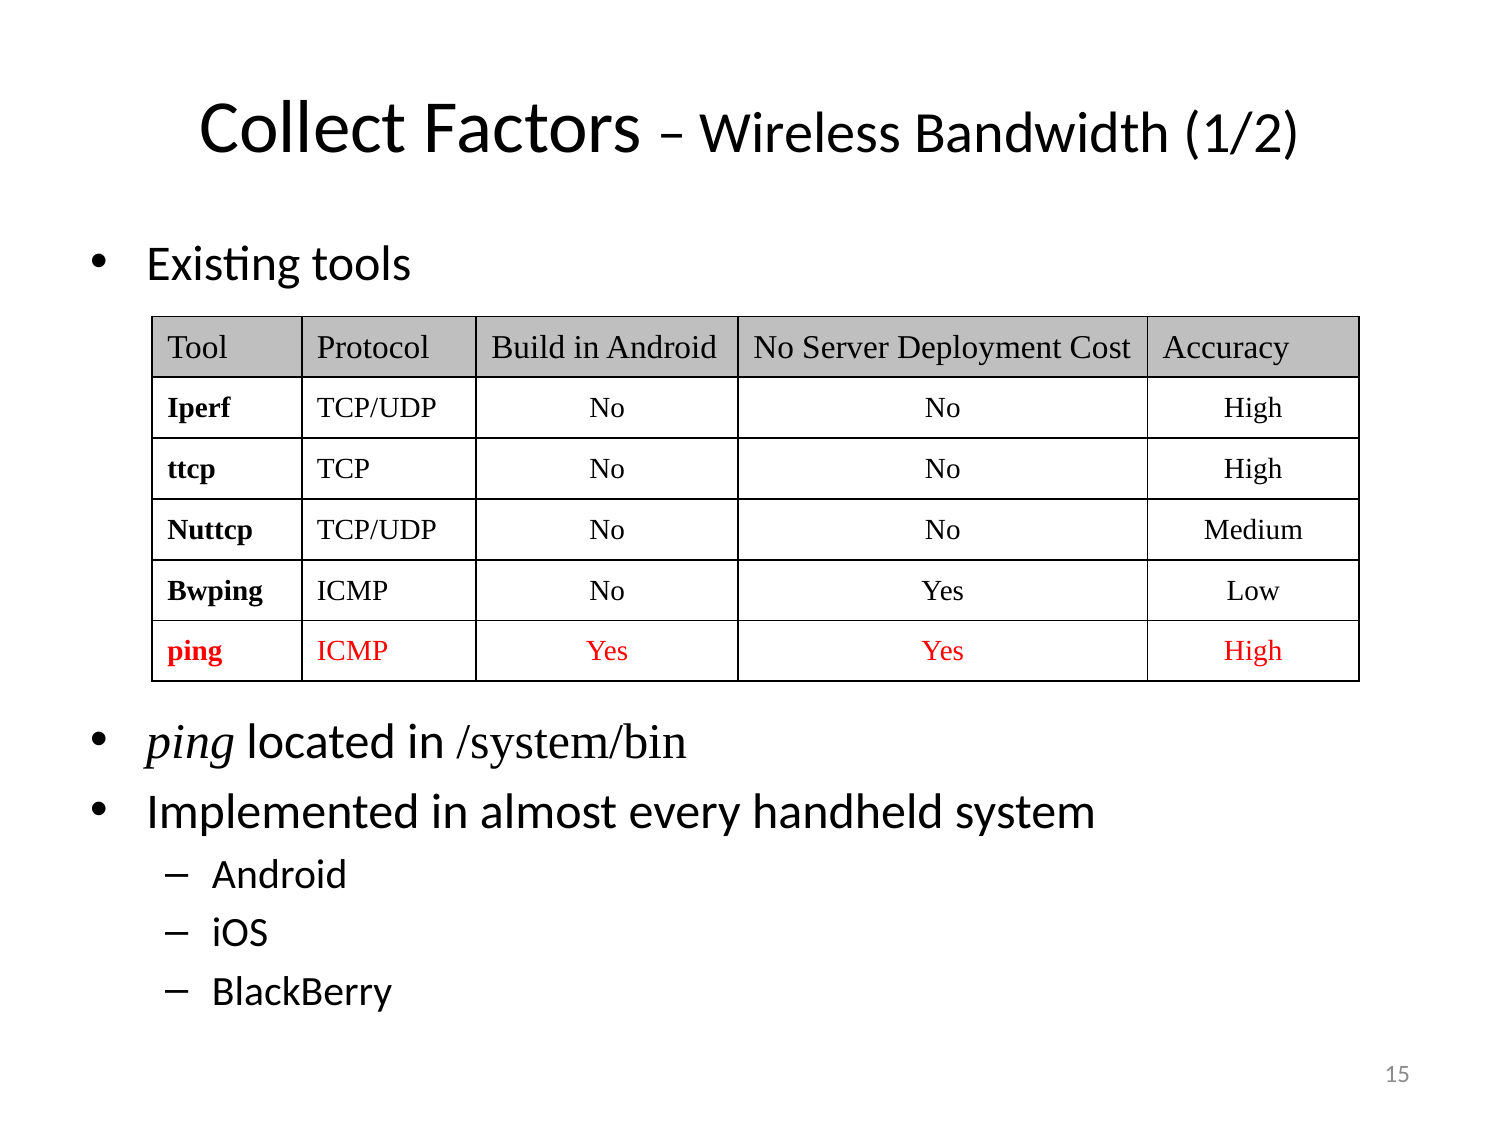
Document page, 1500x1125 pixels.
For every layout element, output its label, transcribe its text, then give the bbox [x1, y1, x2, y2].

table_header No Server Deployment Cost [739, 317, 1147, 376]
table_cell No [477, 439, 737, 498]
table_cell Low [1148, 561, 1358, 620]
slide_number 15 [1074, 1042, 1425, 1103]
table_header Tool [153, 317, 301, 376]
table_header Build in Android [477, 317, 737, 376]
table_cell High [1148, 621, 1358, 680]
list Existing tools ping located in /system/bin Implemented in almost every handheld system Android iOS BlackBerry [75, 222, 1425, 1005]
table_cell ICMP [303, 561, 475, 620]
table_header Accuracy [1148, 317, 1358, 376]
table_header Protocol [303, 317, 475, 376]
table_cell No [739, 500, 1147, 559]
table_cell Medium [1148, 500, 1358, 559]
table_cell No [477, 500, 737, 559]
table_cell Bwping [153, 561, 301, 620]
title Collect Factors – Wireless Bandwidth (1/2) [75, 45, 1425, 200]
table_cell No [477, 561, 737, 620]
table_cell No [477, 378, 737, 437]
table_cell High [1148, 378, 1358, 437]
table_cell ping [153, 621, 301, 680]
table_cell Yes [739, 561, 1147, 620]
table_cell ICMP [303, 621, 475, 680]
table_cell High [1148, 439, 1358, 498]
table_cell TCP [303, 439, 475, 498]
table_cell Nuttcp [153, 500, 301, 559]
table_cell TCP/UDP [303, 378, 475, 437]
table_cell No [739, 378, 1147, 437]
table_cell No [739, 439, 1147, 498]
table_cell TCP/UDP [303, 500, 475, 559]
table_cell ttcp [153, 439, 301, 498]
table_cell Yes [477, 621, 737, 680]
table_cell Yes [739, 621, 1147, 680]
table_cell Iperf [153, 378, 301, 437]
